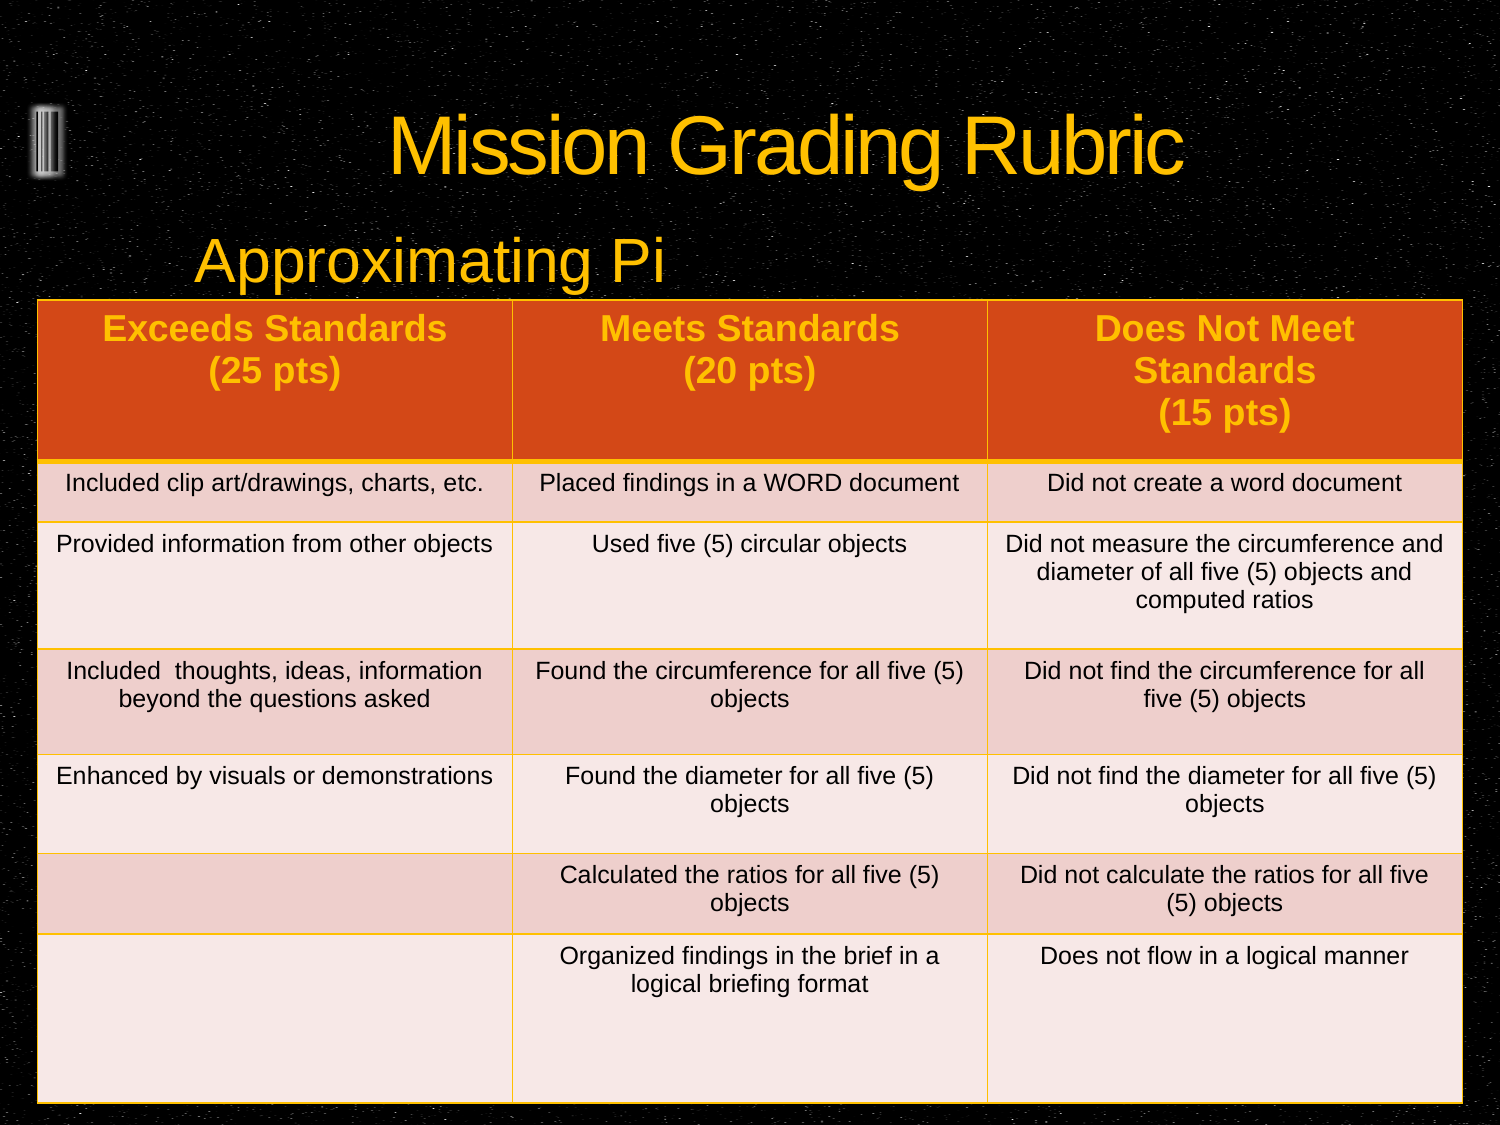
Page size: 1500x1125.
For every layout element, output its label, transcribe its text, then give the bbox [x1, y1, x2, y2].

title Mission Grading Rubric [150, 83, 1425, 234]
table_cell Does not flow in a logical manner [988, 935, 1462, 1102]
table_cell Provided information from other objects [38, 523, 512, 648]
table_header Exceeds Standards (25 pts) [38, 301, 512, 459]
table_cell Used five (5) circular objects [513, 523, 987, 648]
table_cell Included clip art/drawings, charts, etc. [38, 464, 512, 521]
table_cell Included thoughts, ideas, information beyond the questions asked [38, 650, 512, 754]
table_cell Did not find the diameter for all five (5) objects [988, 755, 1462, 853]
table_cell Did not measure the circumference and diameter of all five (5) objects and computed ratios [988, 523, 1462, 648]
list Approximating Pi [112, 212, 1388, 299]
table_cell [38, 854, 512, 933]
table_header Does Not Meet Standards (15 pts) [988, 301, 1462, 459]
table_cell Found the diameter for all five (5) objects [513, 755, 987, 853]
table_cell Organized findings in the brief in a logical briefing format [513, 935, 987, 1102]
table_cell Enhanced by visuals or demonstrations [38, 755, 512, 853]
table_cell [38, 935, 512, 1102]
table_cell Did not calculate the ratios for all five (5) objects [988, 854, 1462, 933]
table_cell Did not find the circumference for all five (5) objects [988, 650, 1462, 754]
table_cell Placed findings in a WORD document [513, 464, 987, 521]
table_cell Calculated the ratios for all five (5) objects [513, 854, 987, 933]
table_cell Found the circumference for all five (5) objects [513, 650, 987, 754]
picture [0, 0, 1500, 1125]
table_header Meets Standards (20 pts) [513, 301, 987, 459]
table_cell Did not create a word document [988, 464, 1462, 521]
